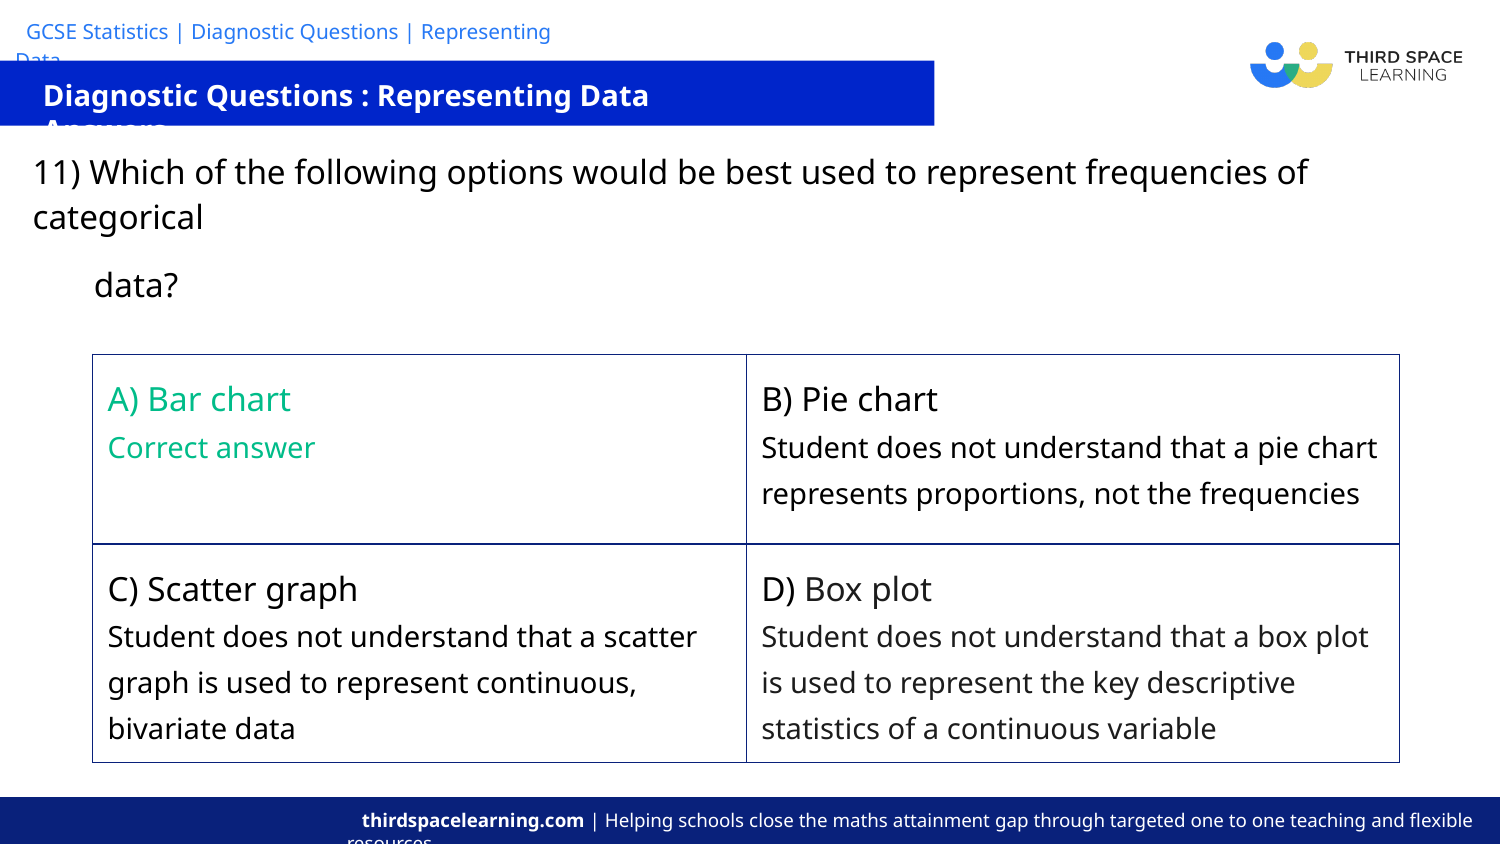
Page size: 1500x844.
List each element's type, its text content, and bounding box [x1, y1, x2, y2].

table_cell C) Scatter graph Student does not understand that a scatter graph is used to represent continuous, bivariate data [93, 545, 746, 762]
table_cell D) Box plot Student does not understand that a box plot is used to represent the key descriptive statistics of a continuous variable [747, 545, 1399, 762]
picture [1250, 33, 1465, 99]
table_header B) Pie chart Student does not understand that a pie chart represents proportions, not the frequencies [747, 355, 1399, 543]
table_header A) Bar chart Correct answer [93, 355, 746, 543]
table_header 11) Which of the following options would be best used to represent frequencies of categorical data? [19, 142, 1474, 314]
text_box Diagnostic Questions : Representing Data Answers [27, 61, 778, 162]
